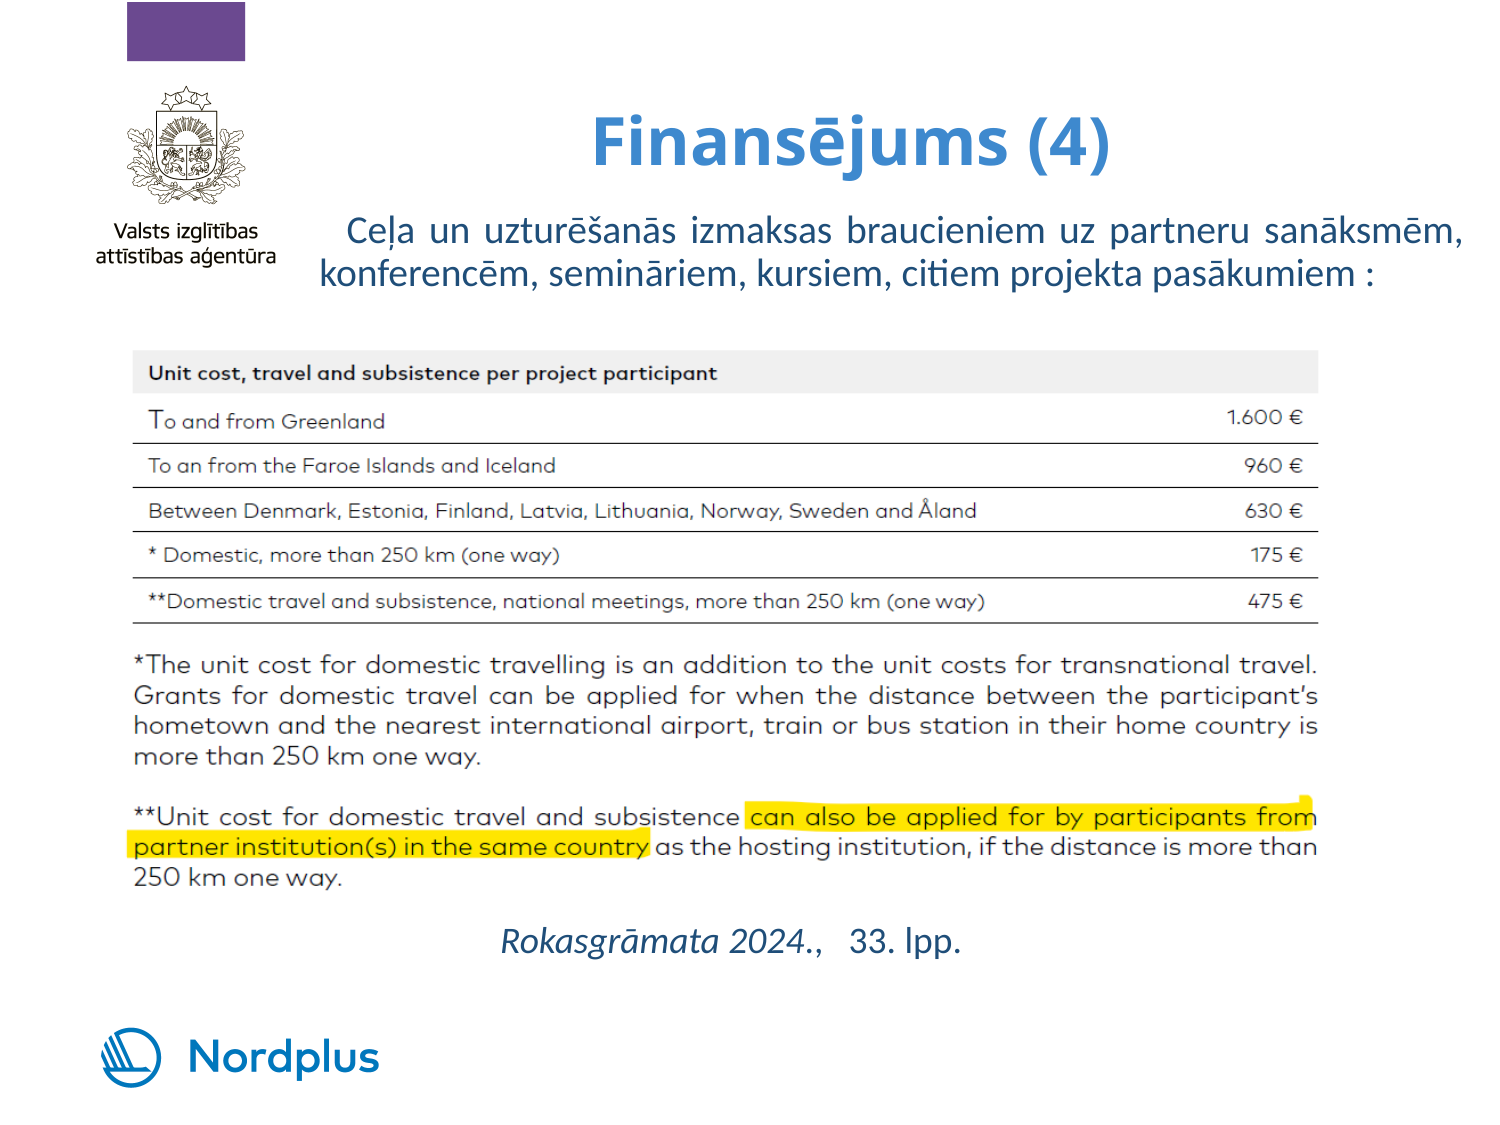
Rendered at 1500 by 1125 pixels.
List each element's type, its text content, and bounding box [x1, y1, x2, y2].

list Ceļa un uzturēšanās izmaksas braucieniem uz partneru sanāksmēm, konferencēm, semināriem, kursiem, citiem projekta pasākumiem : [304, 201, 1481, 337]
text_box Rokasgrāmata 2024., 33. lpp. [476, 913, 988, 970]
title Finansējums (4) [304, 59, 1397, 201]
picture [0, 0, 1500, 1125]
